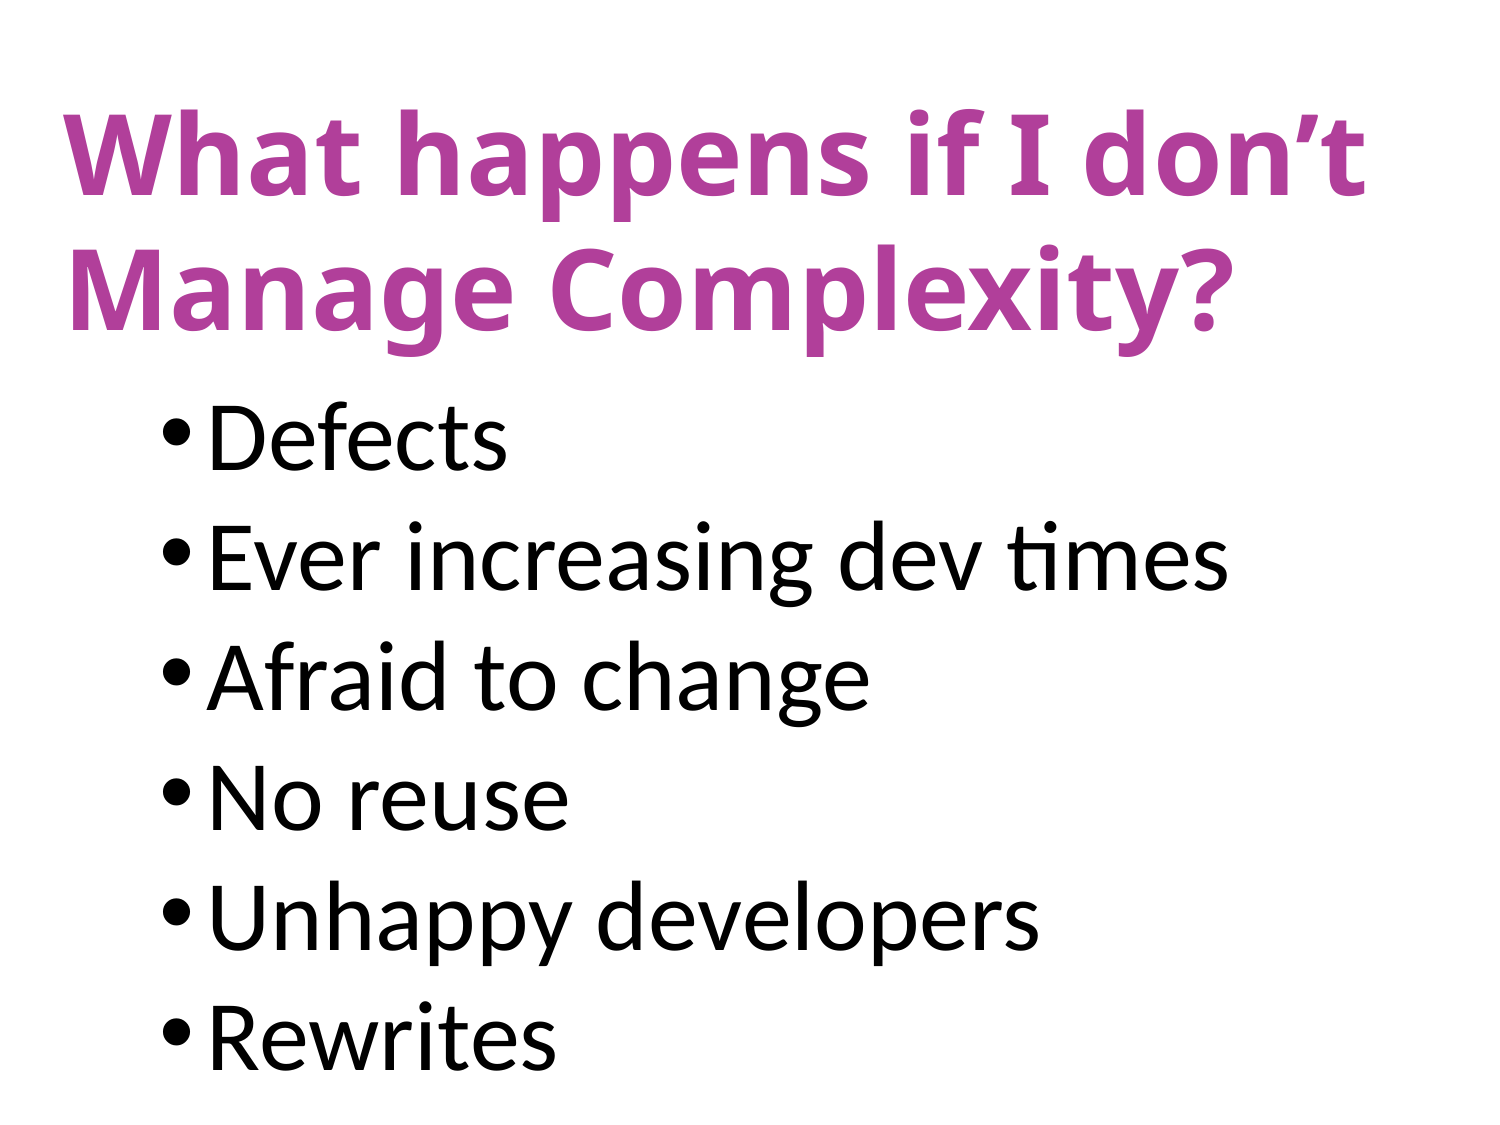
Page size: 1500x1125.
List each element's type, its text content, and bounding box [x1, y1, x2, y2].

text_box What happens if I don’t Manage Complexity? [48, 75, 1414, 361]
text_box Defects Ever increasing dev times Afraid to change No reuse Unhappy developers Rewrites [145, 363, 1247, 1098]
